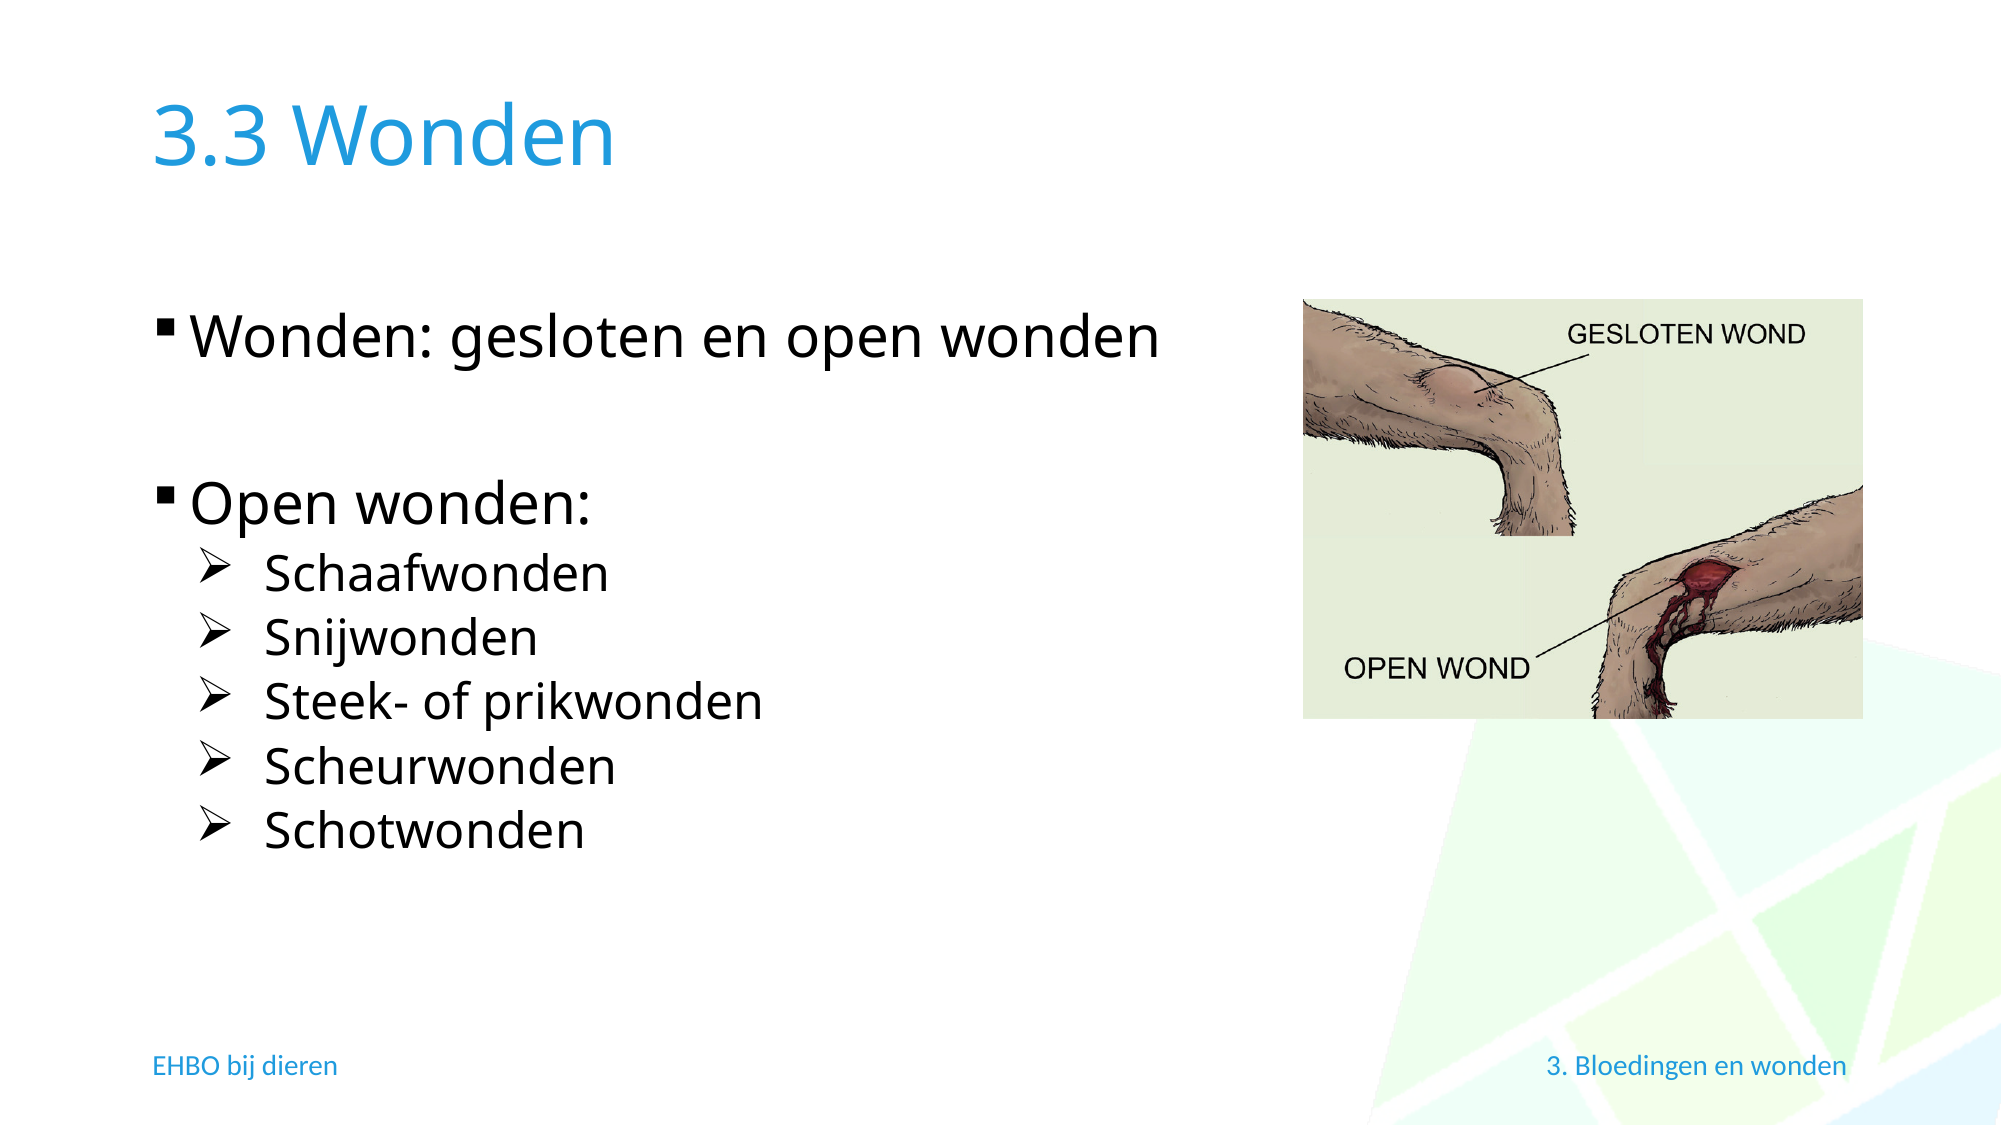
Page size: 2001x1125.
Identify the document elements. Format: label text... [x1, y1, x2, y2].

list 3. Bloedingen en wonden [1412, 1042, 1863, 1103]
title 3.3 Wonden [137, 59, 1863, 218]
list EHBO bij dieren [137, 1042, 588, 1103]
list Wonden: gesloten en open wonden Open wonden: Schaafwonden Snijwonden Steek- of prikwonden Scheurwonden Schotwonden [137, 299, 1863, 1014]
picture [1303, 299, 1863, 719]
